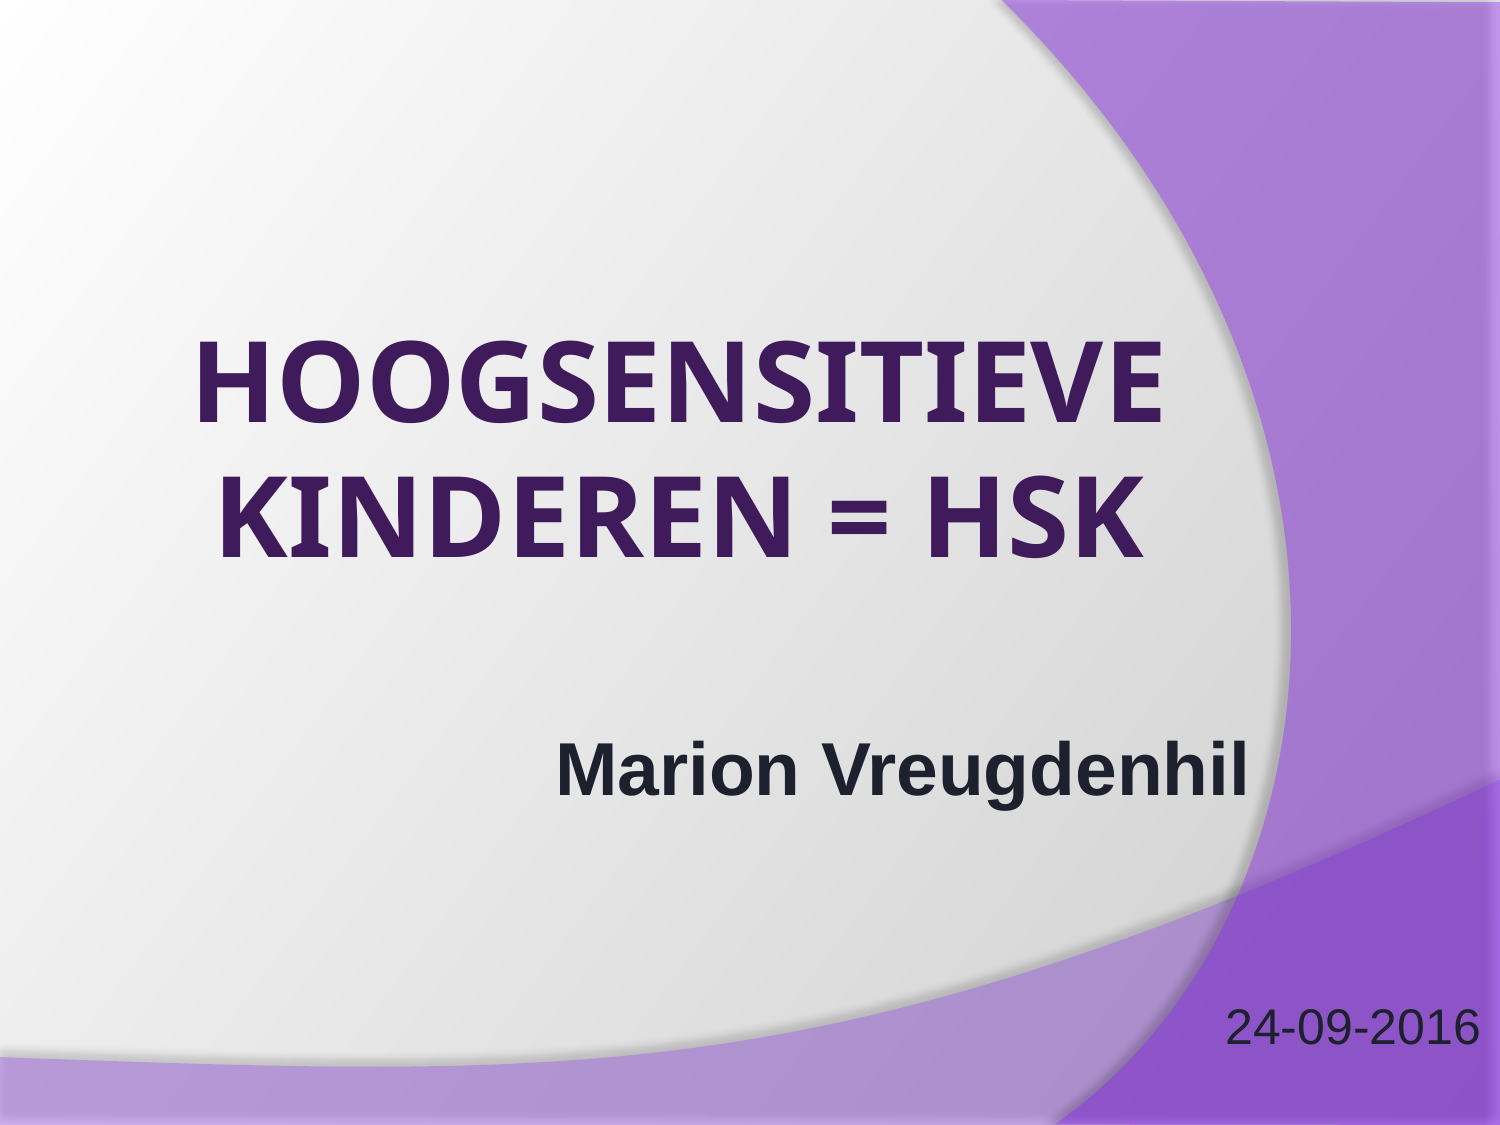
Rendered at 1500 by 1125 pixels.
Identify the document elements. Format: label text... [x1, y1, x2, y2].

text_box 24-09-2016 [1210, 987, 1500, 1063]
subtitle Marion Vreugdenhil [525, 668, 1258, 811]
title Hoogsensitieve kinderen = HSK [76, 302, 1282, 764]
